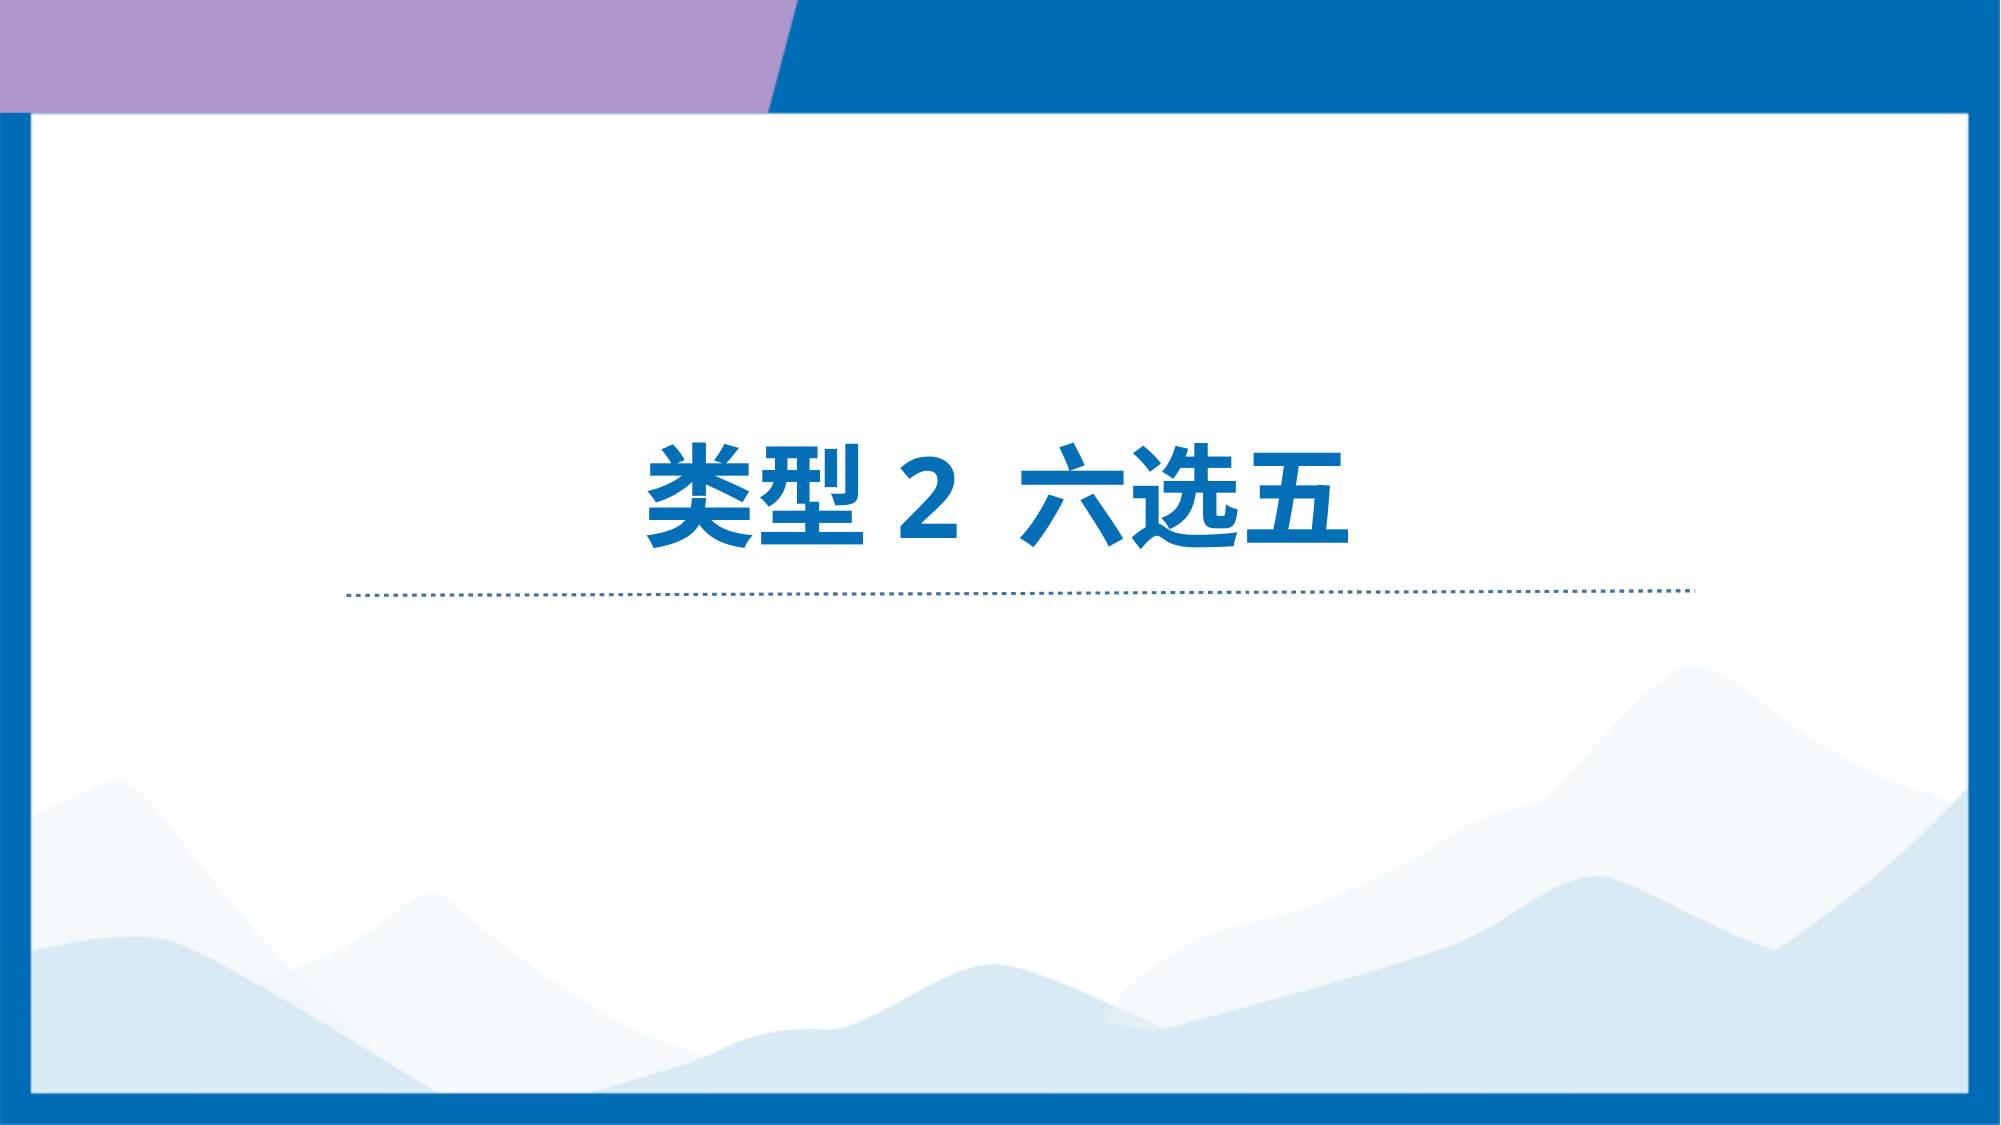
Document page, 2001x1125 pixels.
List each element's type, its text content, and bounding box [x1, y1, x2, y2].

text_box 类型2 六选五 [35, 408, 1962, 561]
picture [0, 0, 2000, 1125]
